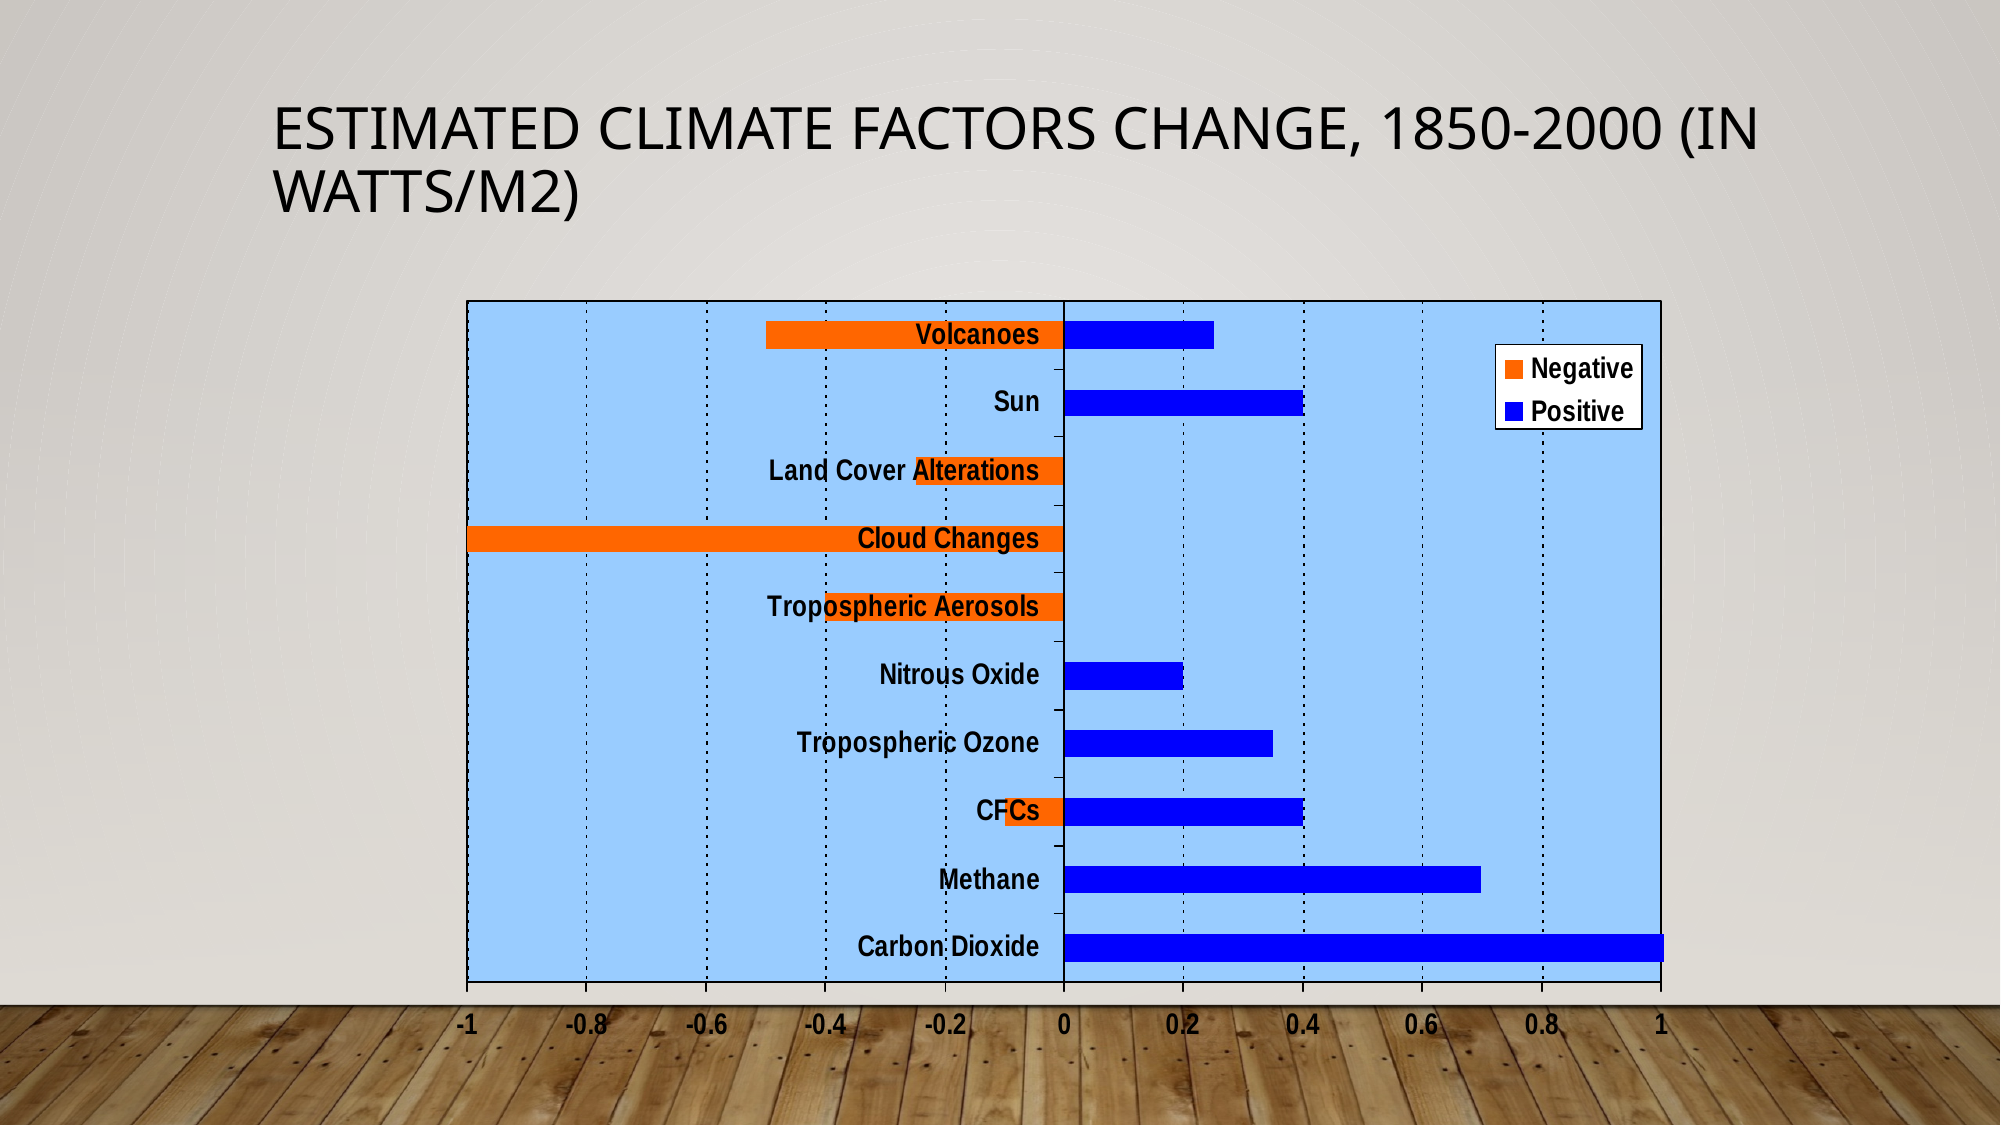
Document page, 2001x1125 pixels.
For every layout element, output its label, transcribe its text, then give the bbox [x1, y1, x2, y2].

title Estimated Climate Factors Change, 1850-2000 (in watts/m2) [257, 91, 1974, 279]
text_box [418, 278, 1694, 1059]
picture [0, 1005, 2000, 1125]
